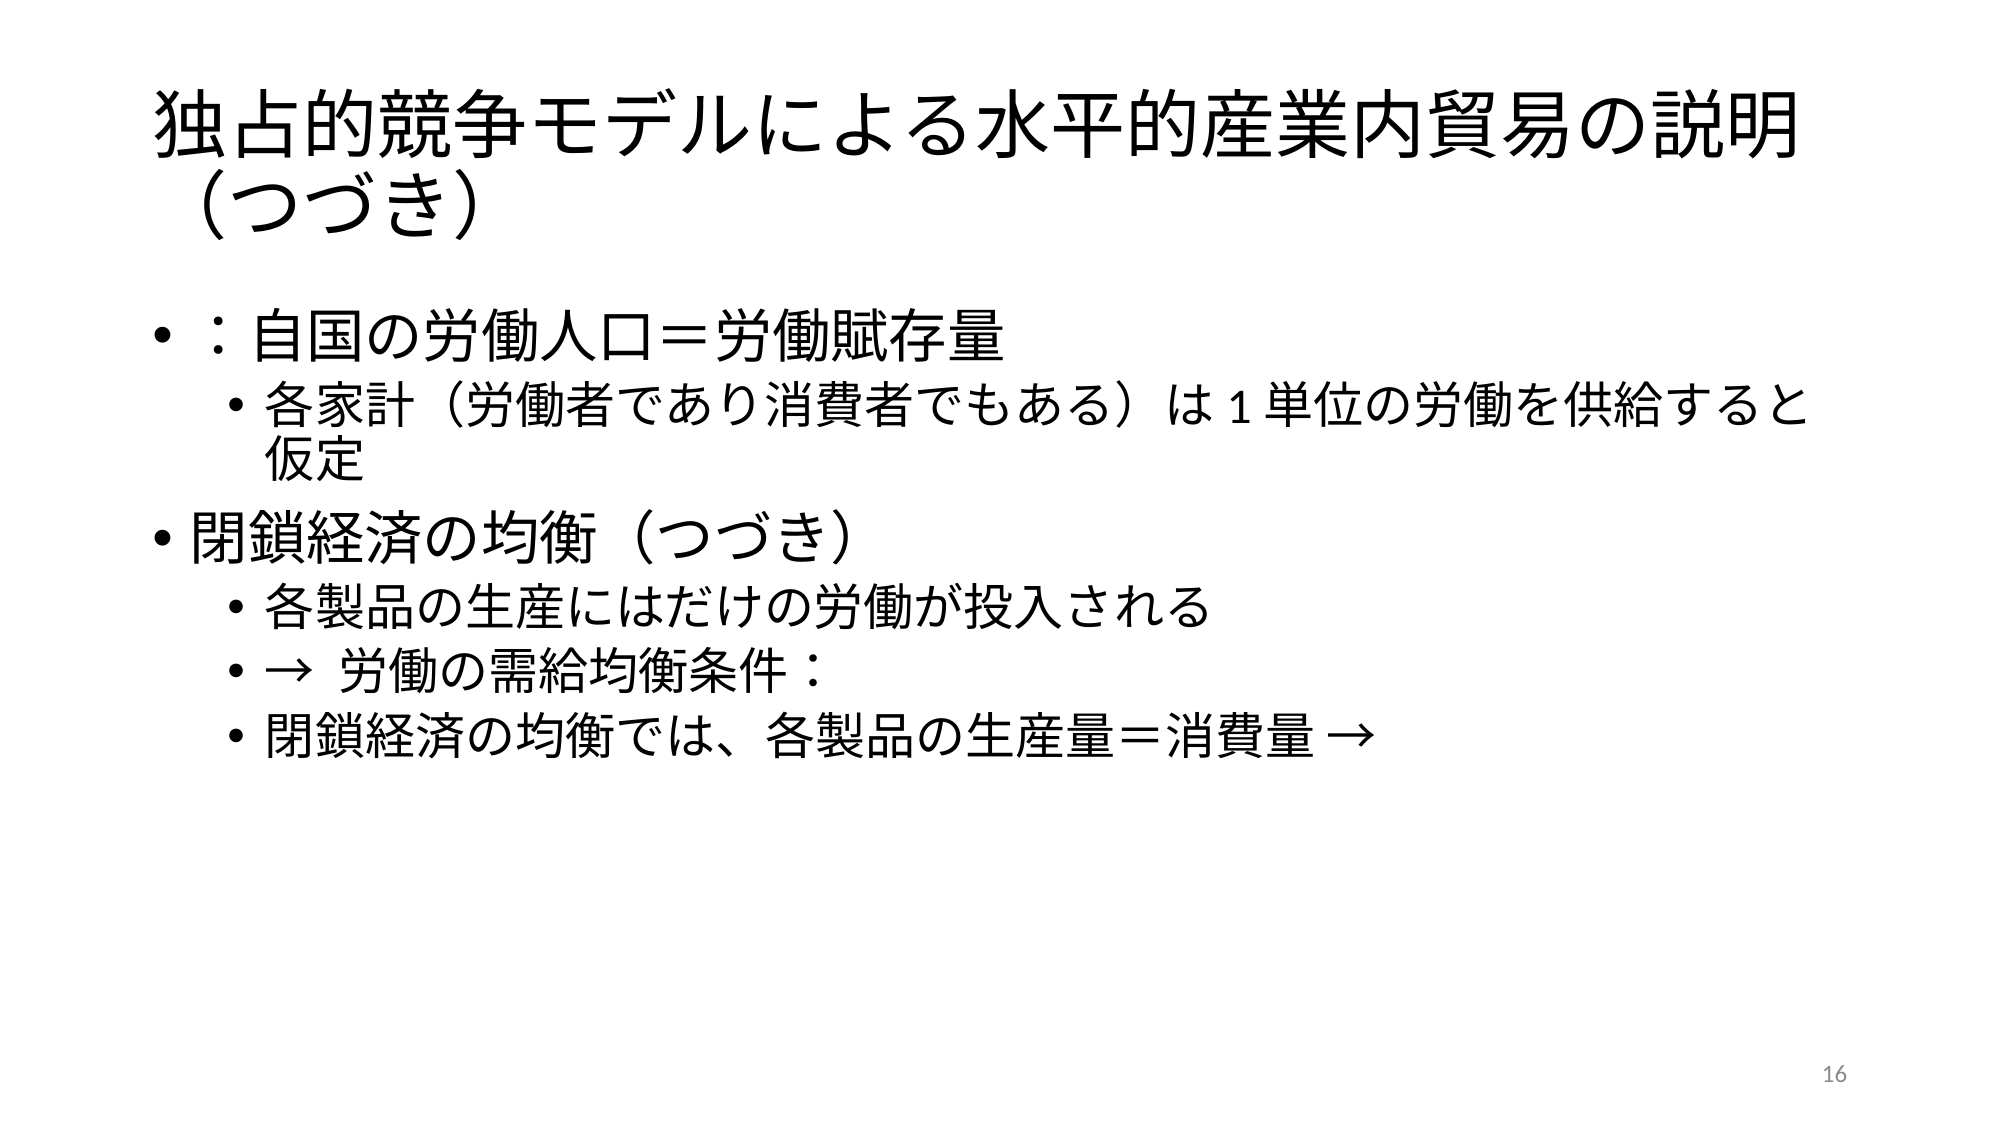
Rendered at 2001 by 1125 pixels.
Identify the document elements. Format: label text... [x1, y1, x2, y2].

slide_number 16 [1412, 1042, 1863, 1103]
title 独占的競争モデルによる水平的産業内貿易の説明（つづき） [137, 59, 1863, 278]
